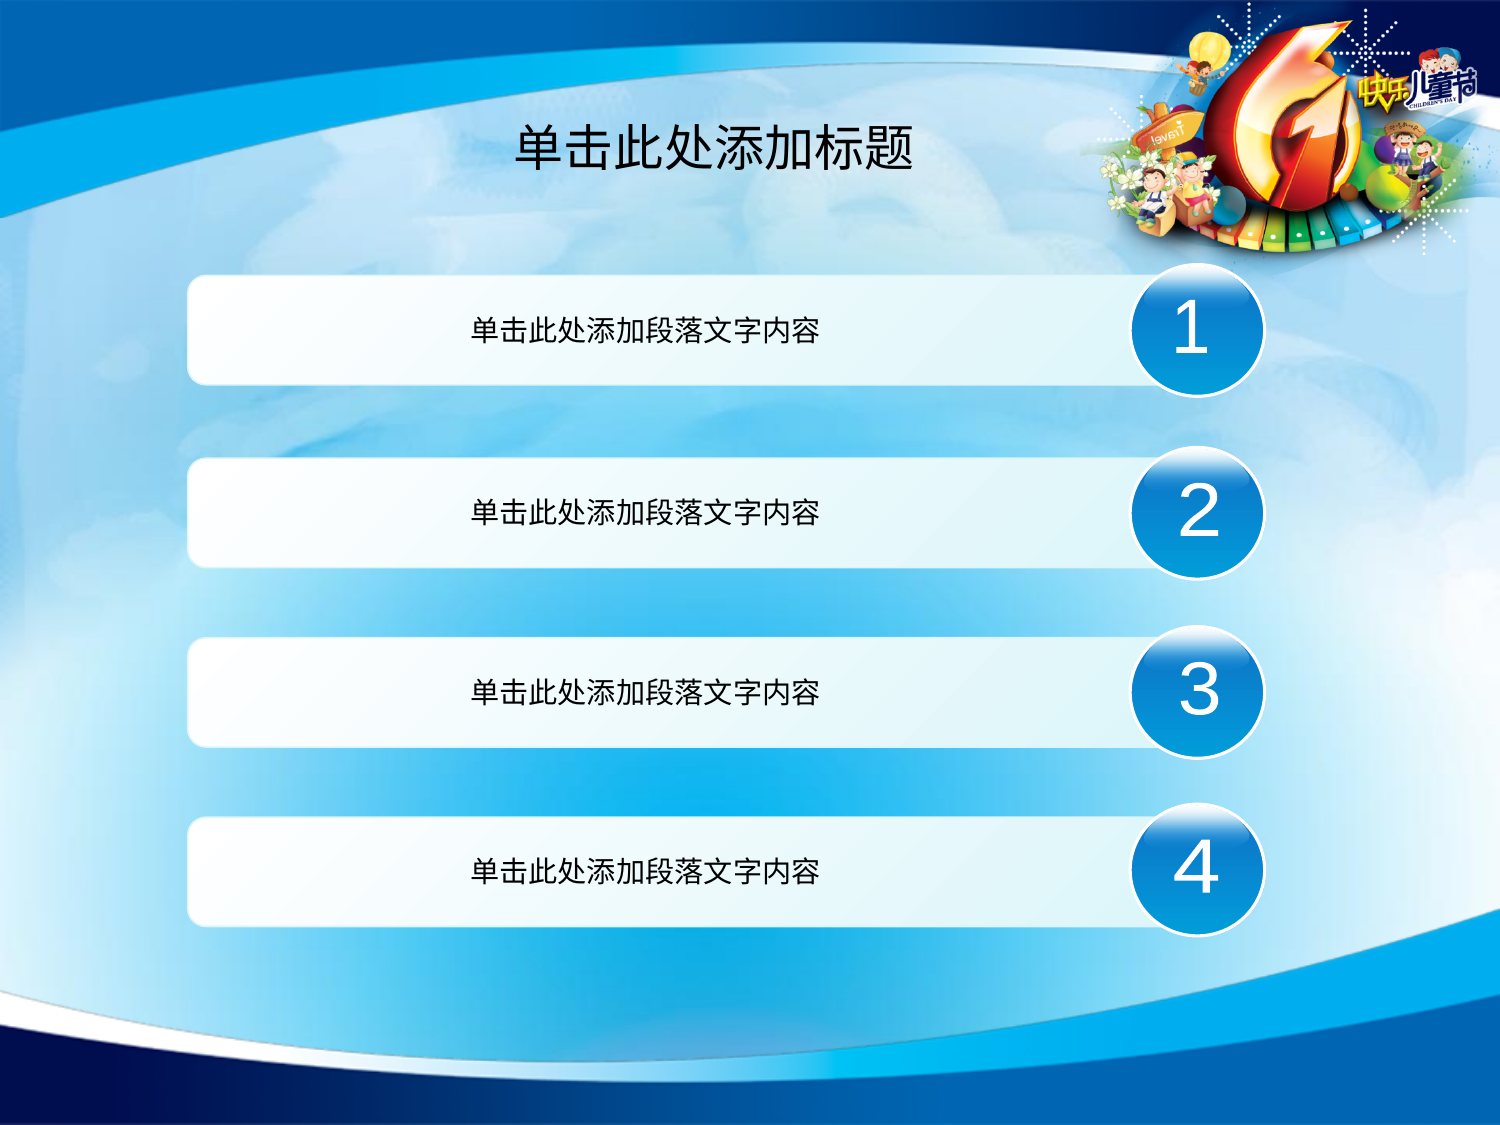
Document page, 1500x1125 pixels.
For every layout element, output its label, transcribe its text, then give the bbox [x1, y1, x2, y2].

text_box 单击此处添加段落文字内容 [186, 465, 1105, 559]
text_box 单击此处添加段落文字内容 [186, 644, 1105, 739]
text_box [1129, 264, 1267, 397]
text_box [1129, 803, 1267, 937]
text_box [191, 275, 1125, 385]
text_box [190, 817, 1125, 927]
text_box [1129, 626, 1267, 759]
text_box 单击此处添加段落文字内容 [186, 282, 1105, 377]
text_box 单击此处添加段落文字内容 [186, 824, 1105, 918]
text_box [1129, 446, 1267, 580]
picture [0, 0, 1500, 1125]
text_box [190, 637, 1125, 748]
text_box [190, 458, 1125, 568]
title 单击此处添加标题 [433, 93, 995, 200]
